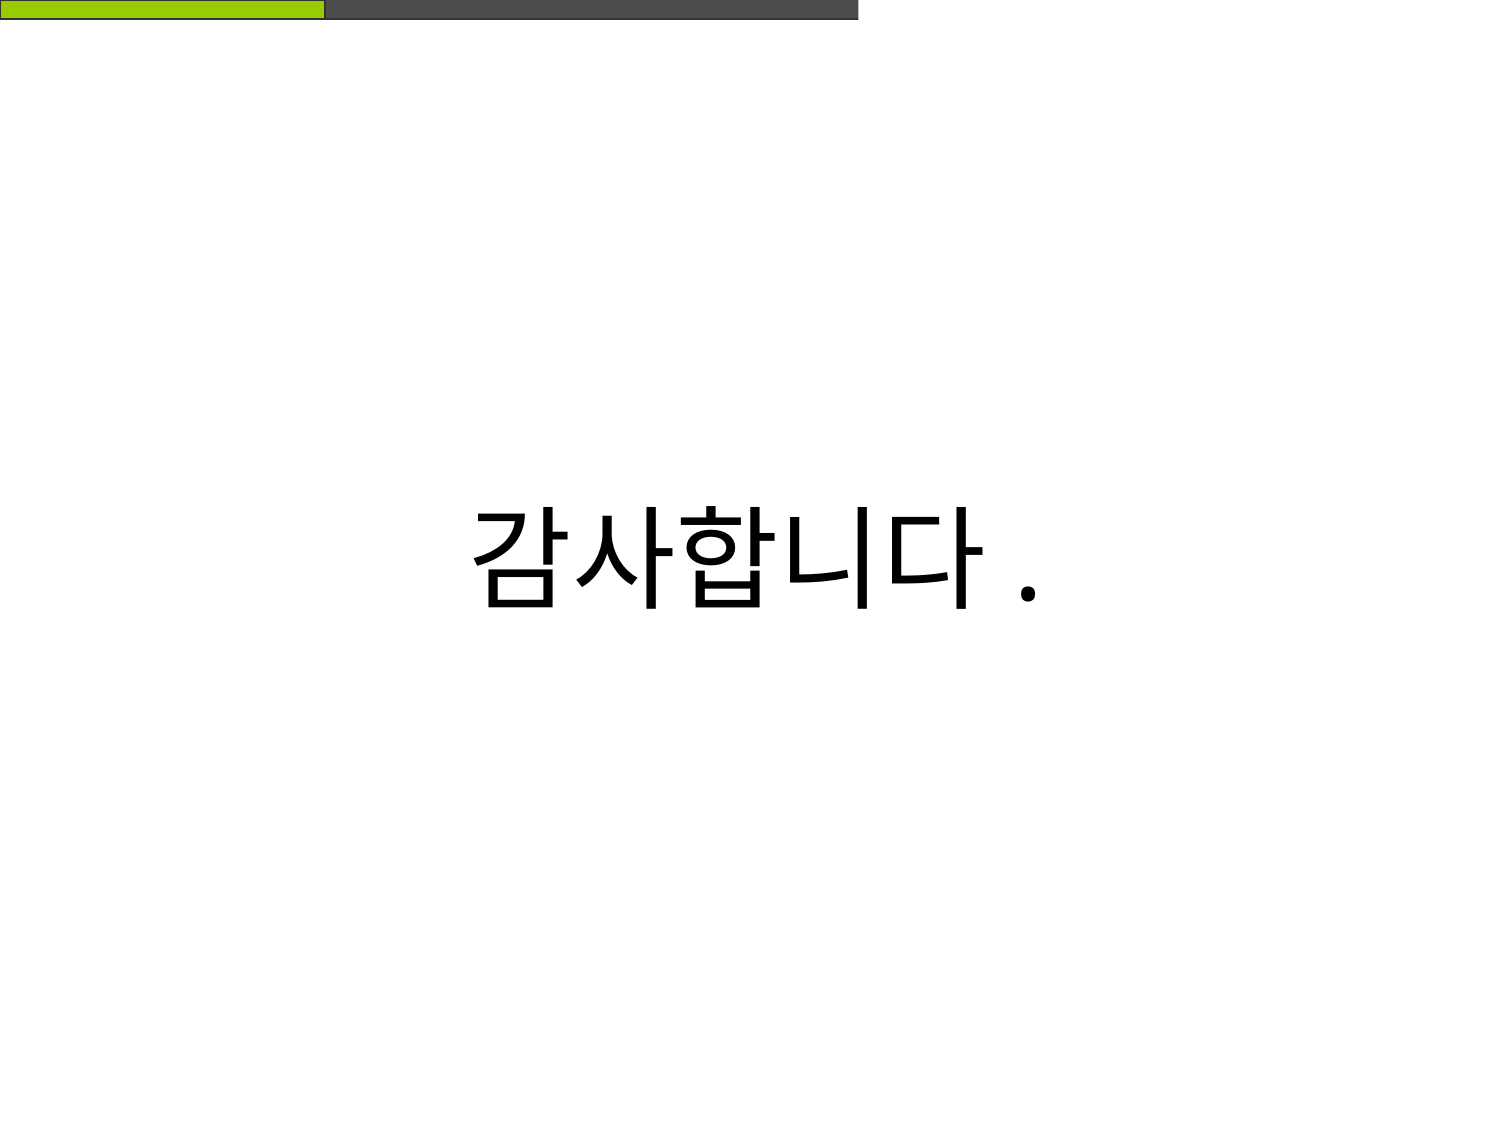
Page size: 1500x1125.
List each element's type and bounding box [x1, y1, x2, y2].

text_box [398, 0, 1500, 602]
